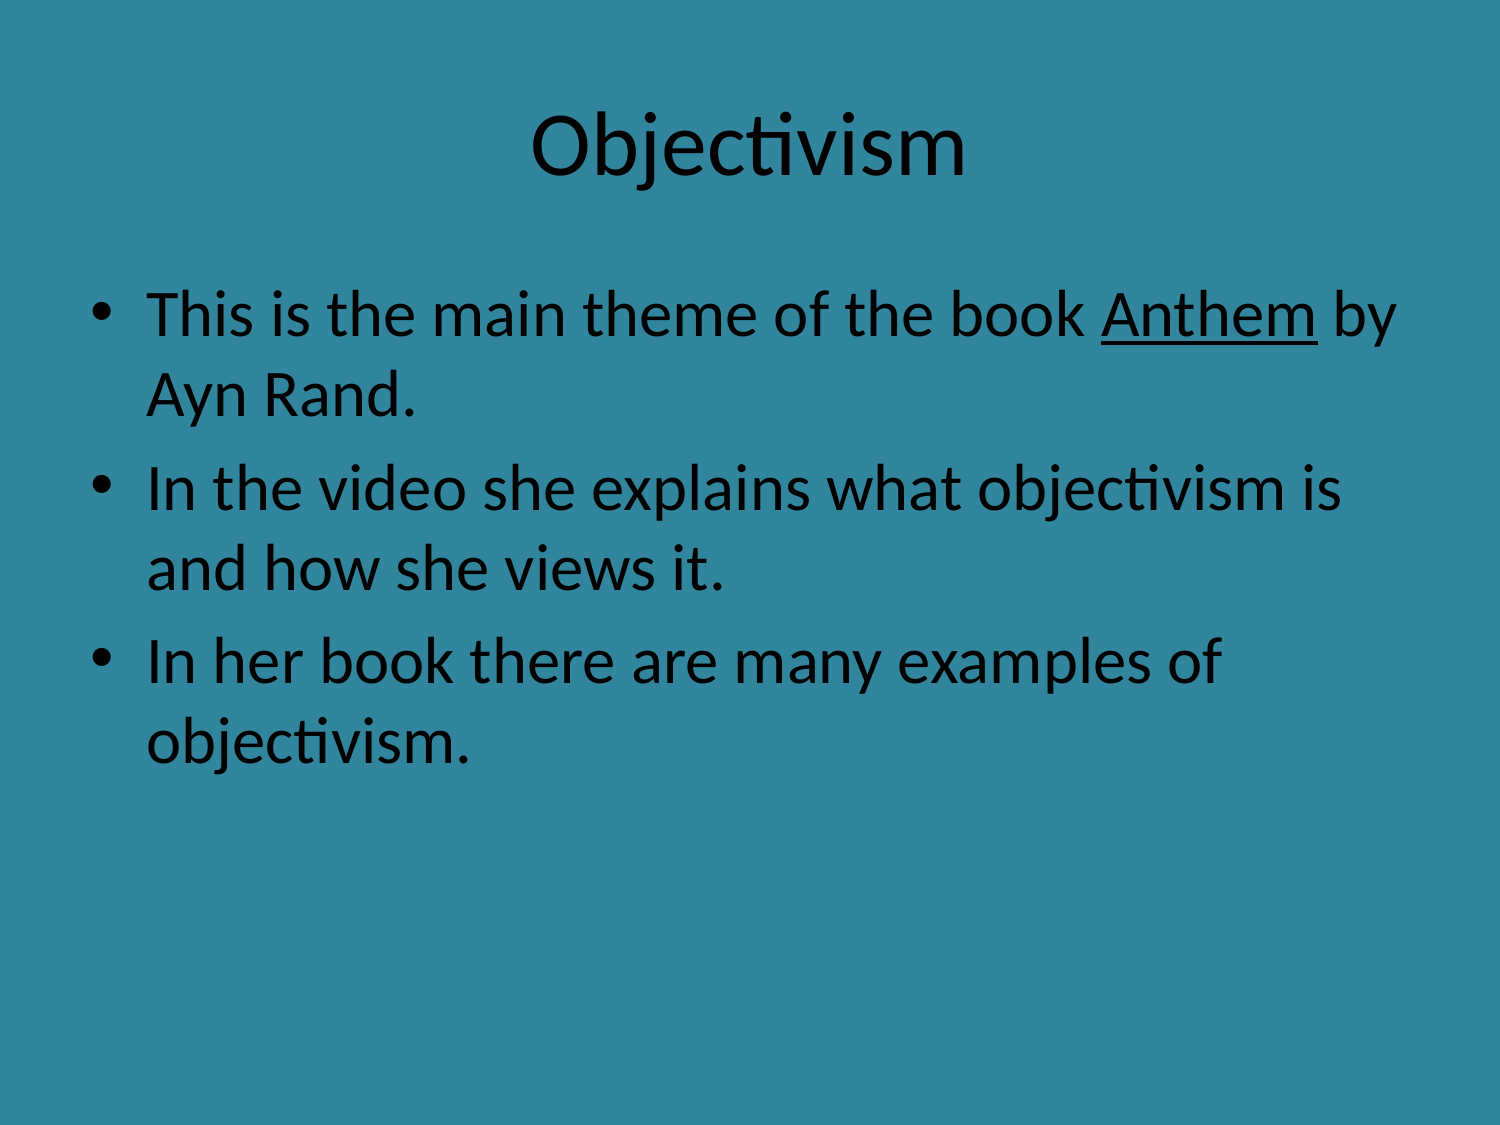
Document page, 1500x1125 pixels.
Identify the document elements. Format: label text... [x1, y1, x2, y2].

list This is the main theme of the book Anthem by Ayn Rand. In the video she explains what objectivism is and how she views it. In her book there are many examples of objectivism. [75, 262, 1425, 1005]
title Objectivism [75, 45, 1425, 233]
